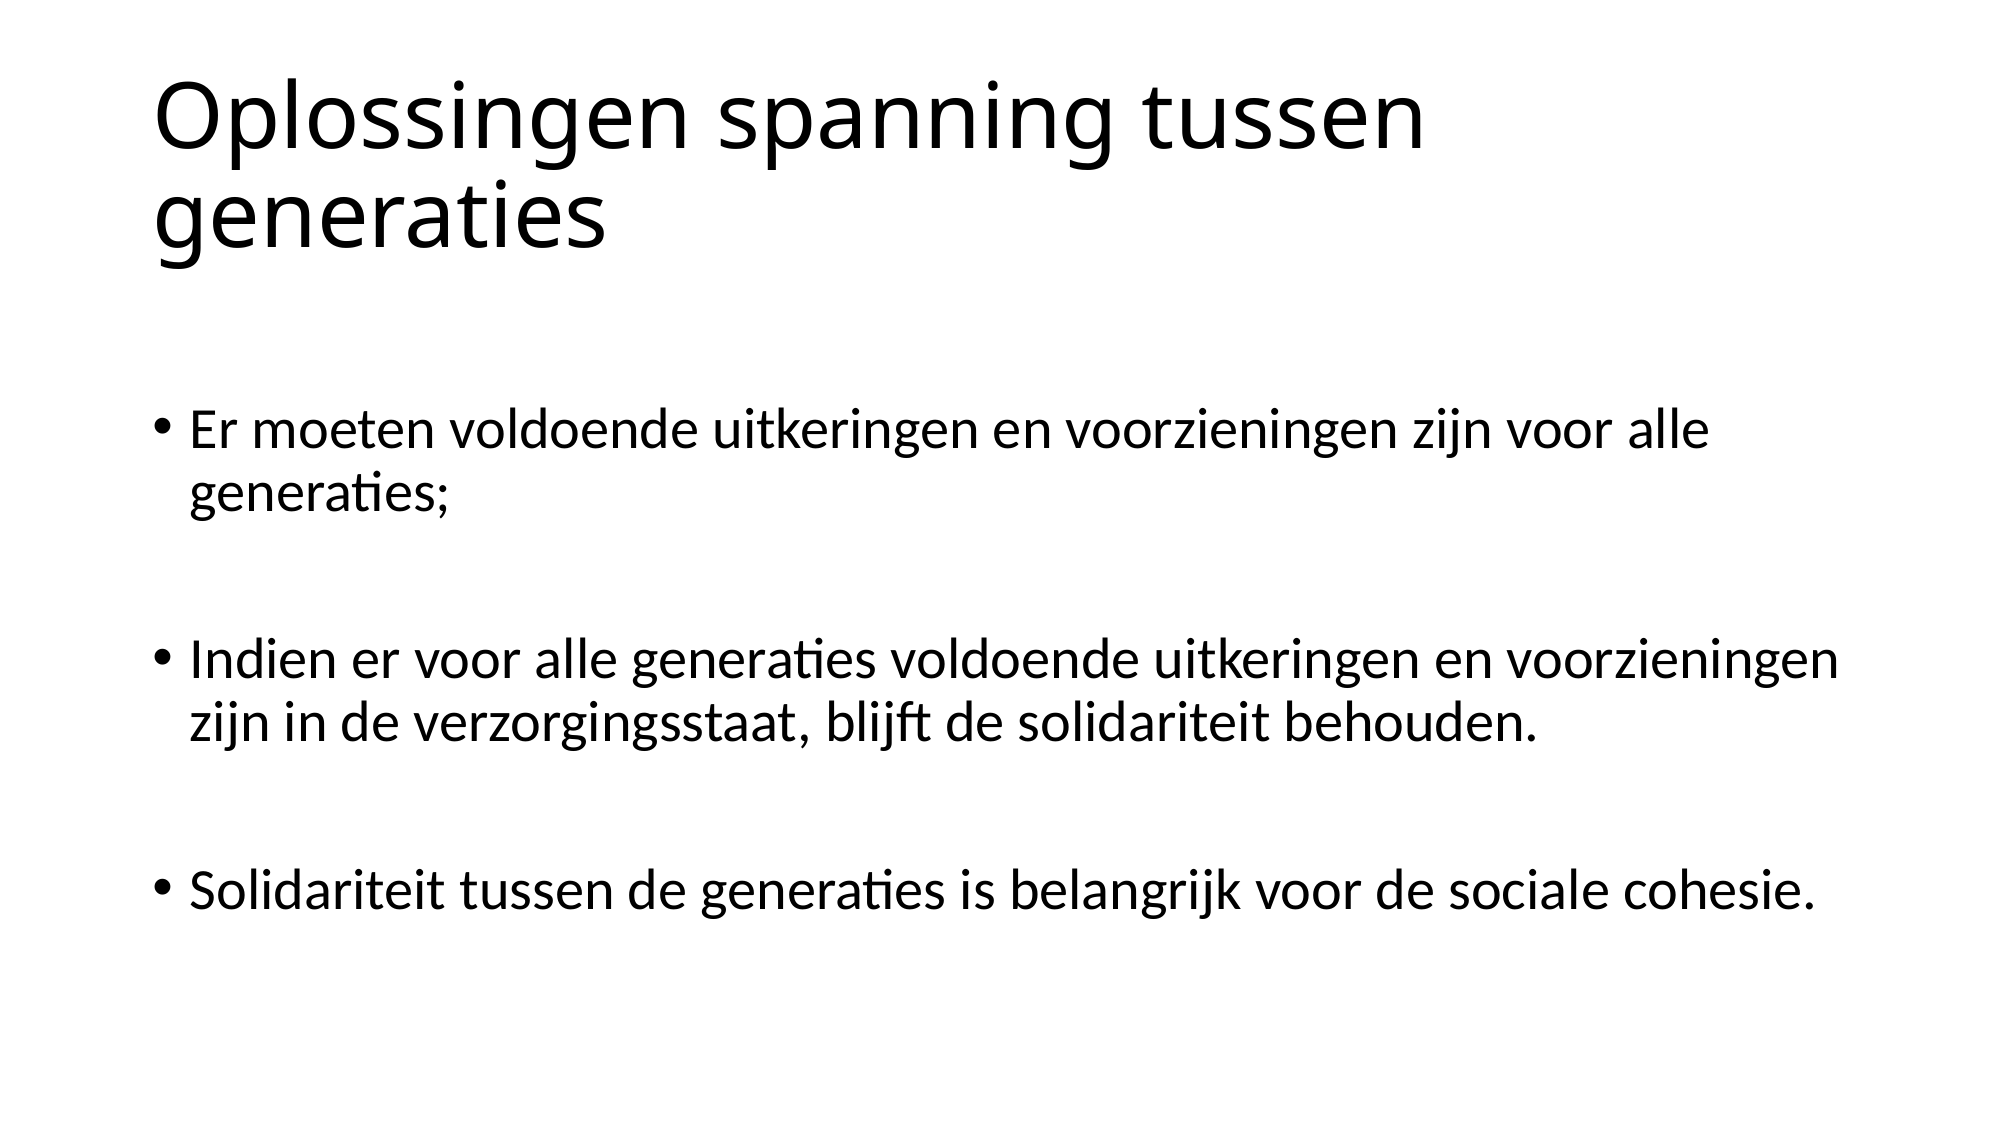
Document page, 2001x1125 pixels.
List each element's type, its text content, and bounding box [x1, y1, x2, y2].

list Er moeten voldoende uitkeringen en voorzieningen zijn voor alle generaties; Indien er voor alle generaties voldoende uitkeringen en voorzieningen zijn in de verzorgingsstaat, blijft de solidariteit behouden. Solidariteit tussen de generaties is belangrijk voor de sociale cohesie. [137, 299, 1863, 1014]
title Oplossingen spanning tussen generaties [137, 59, 1863, 278]
